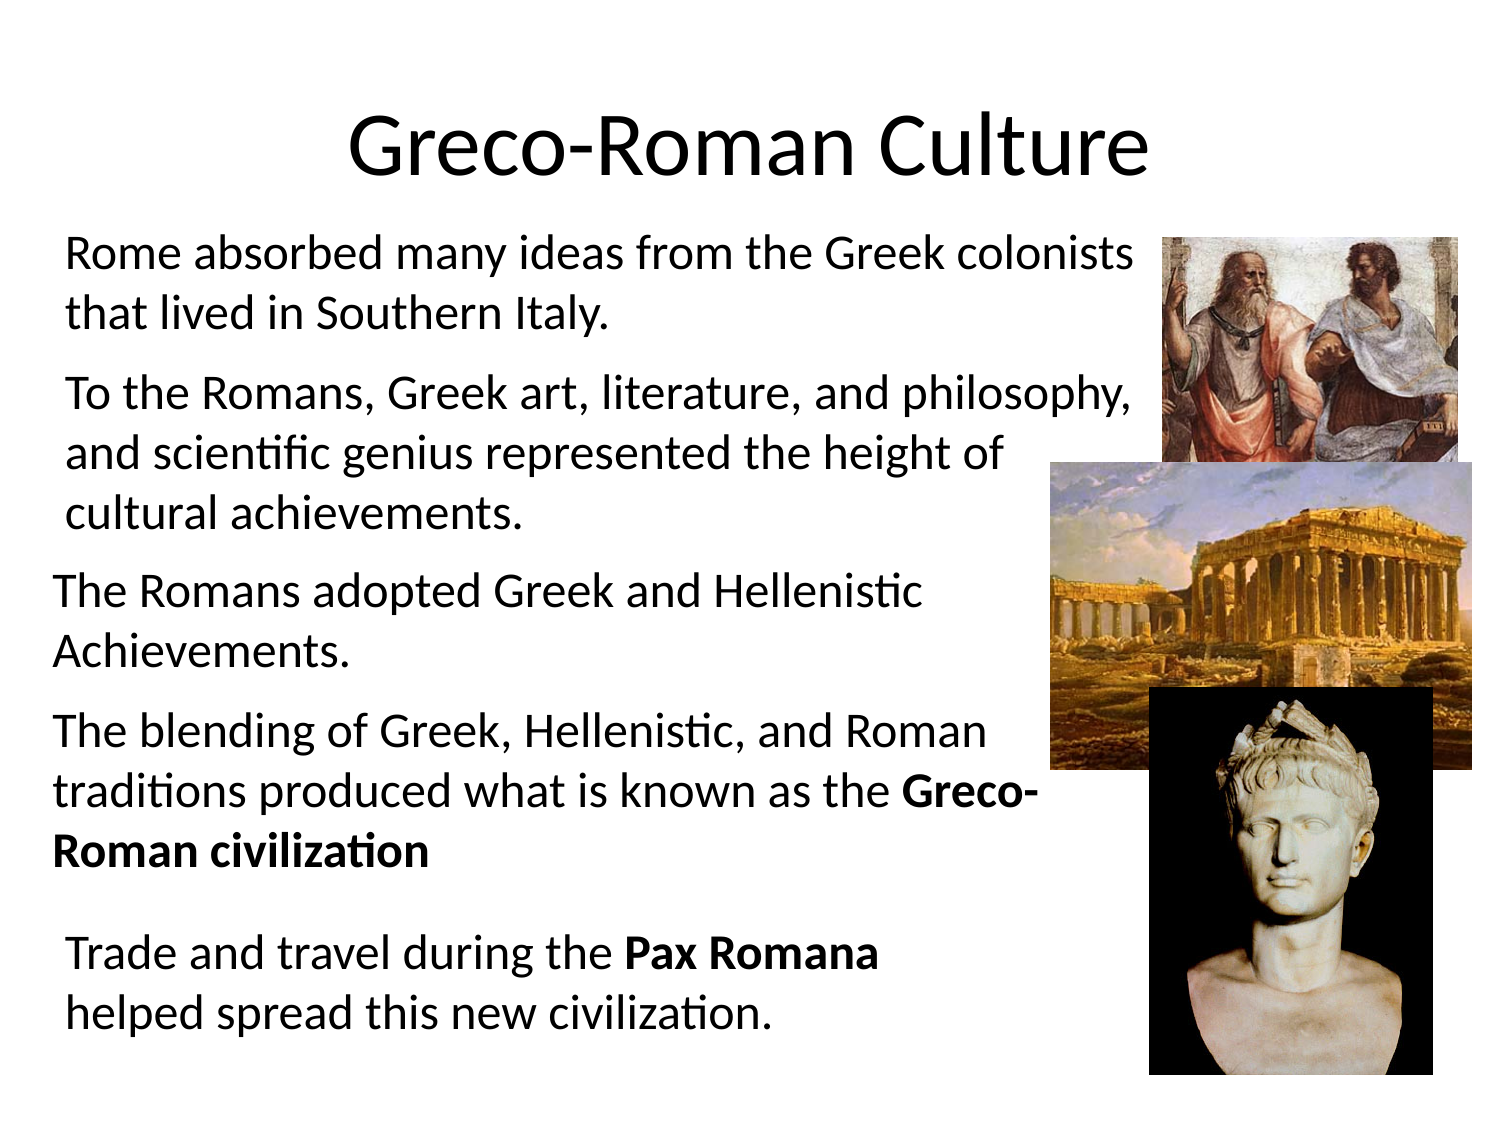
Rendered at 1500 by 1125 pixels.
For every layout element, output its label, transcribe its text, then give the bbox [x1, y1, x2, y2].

picture [1049, 237, 1473, 1076]
title Greco-Roman Culture [75, 45, 1425, 233]
text_box Trade and travel during the Pax Romana helped spread this new civilization. [49, 912, 950, 1048]
text_box The Romans adopted Greek and Hellenistic Achievements. The blending of Greek, Hellenistic, and Roman traditions produced what is known as the Greco-Roman civilization [37, 549, 1144, 885]
text_box Rome absorbed many ideas from the Greek colonists that lived in Southern Italy. To the Romans, Greek art, literature, and philosophy, and scientific genius represented the height of cultural achievements. [49, 212, 1163, 548]
